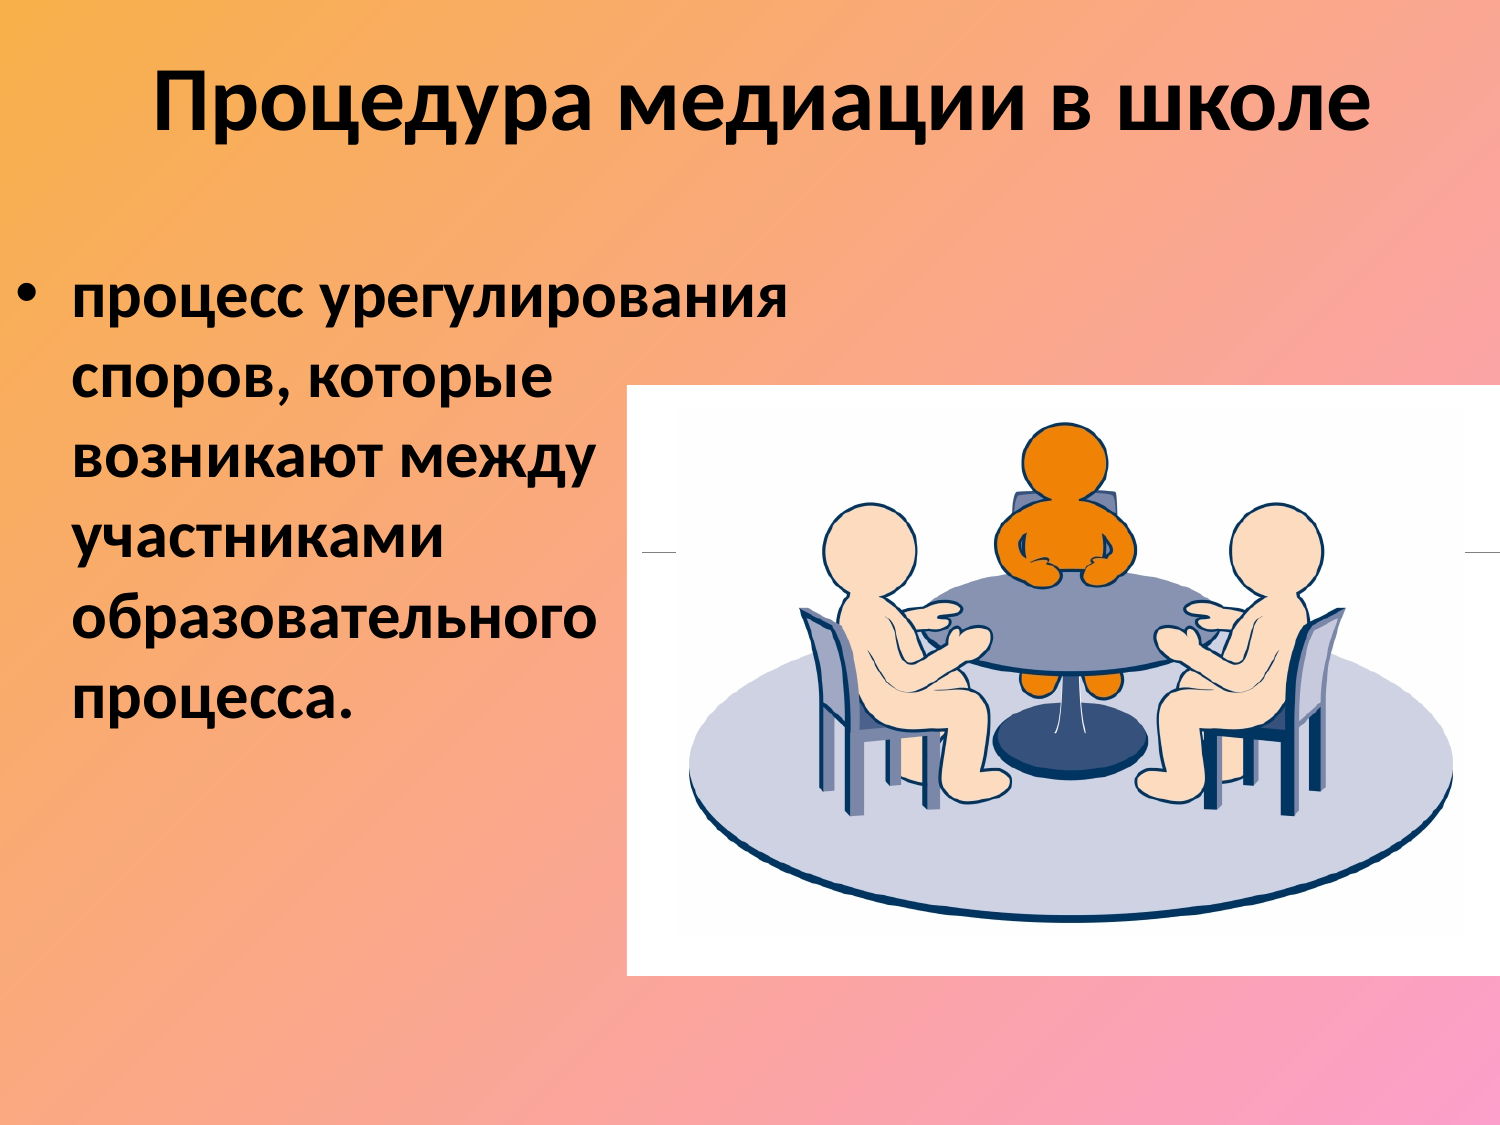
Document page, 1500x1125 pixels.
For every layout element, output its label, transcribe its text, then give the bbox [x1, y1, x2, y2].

picture [626, 385, 1500, 977]
title Процедура медиации в школе [88, 0, 1439, 188]
list процесс урегулирования споров, которые возникают между участниками образовательного процесса. [0, 243, 864, 898]
